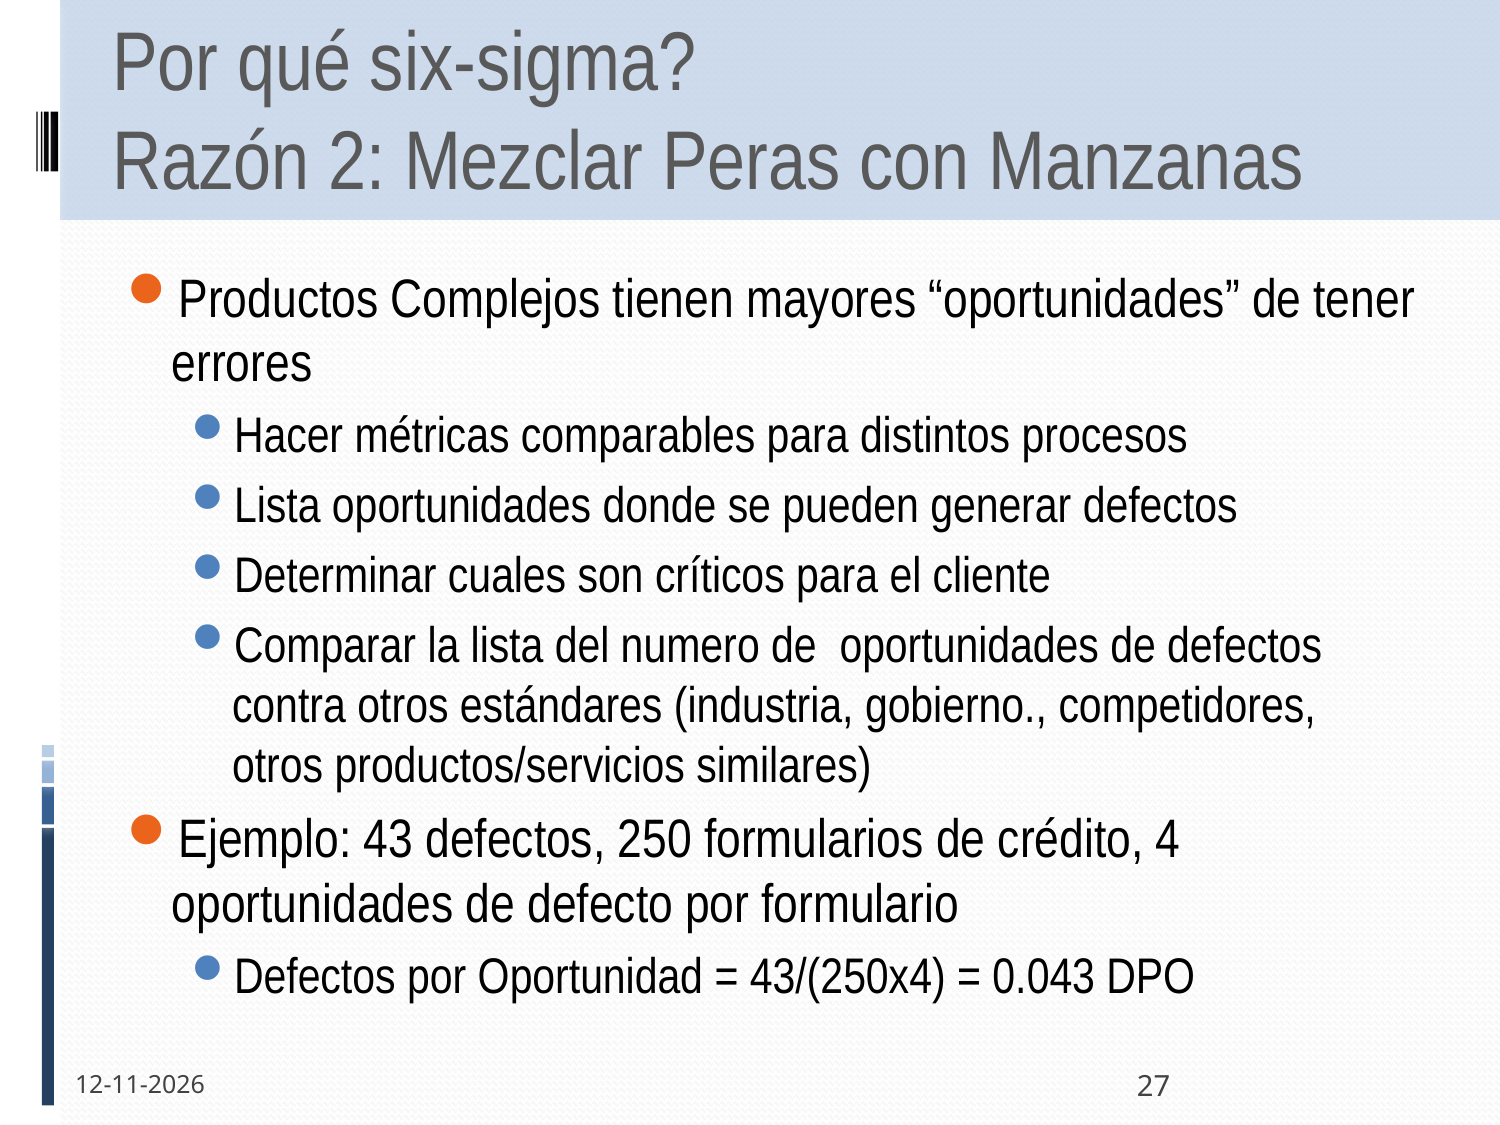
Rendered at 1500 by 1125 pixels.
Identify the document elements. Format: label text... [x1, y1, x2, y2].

slide_number 27 [1045, 1046, 1171, 1107]
list Productos Complejos tienen mayores “oportunidades” de tener errores Hacer métricas comparables para distintos procesos Lista oportunidades donde se pueden generar defectos Determinar cuales son críticos para el cliente Comparar la lista del numero de oportunidades de defectos contra otros estándares (industria, gobierno., competidores, otros productos/servicios similares) Ejemplo: 43 defectos, 250 formularios de crédito, 4 oportunidades de defecto por formulario Defectos por Oportunidad = 43/(250x4) = 0.043 DPO [111, 255, 1436, 1038]
title Por qué six-sigma? Razón 2: Mezclar Peras con Manzanas [111, 18, 1436, 207]
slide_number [75, 1042, 243, 1103]
